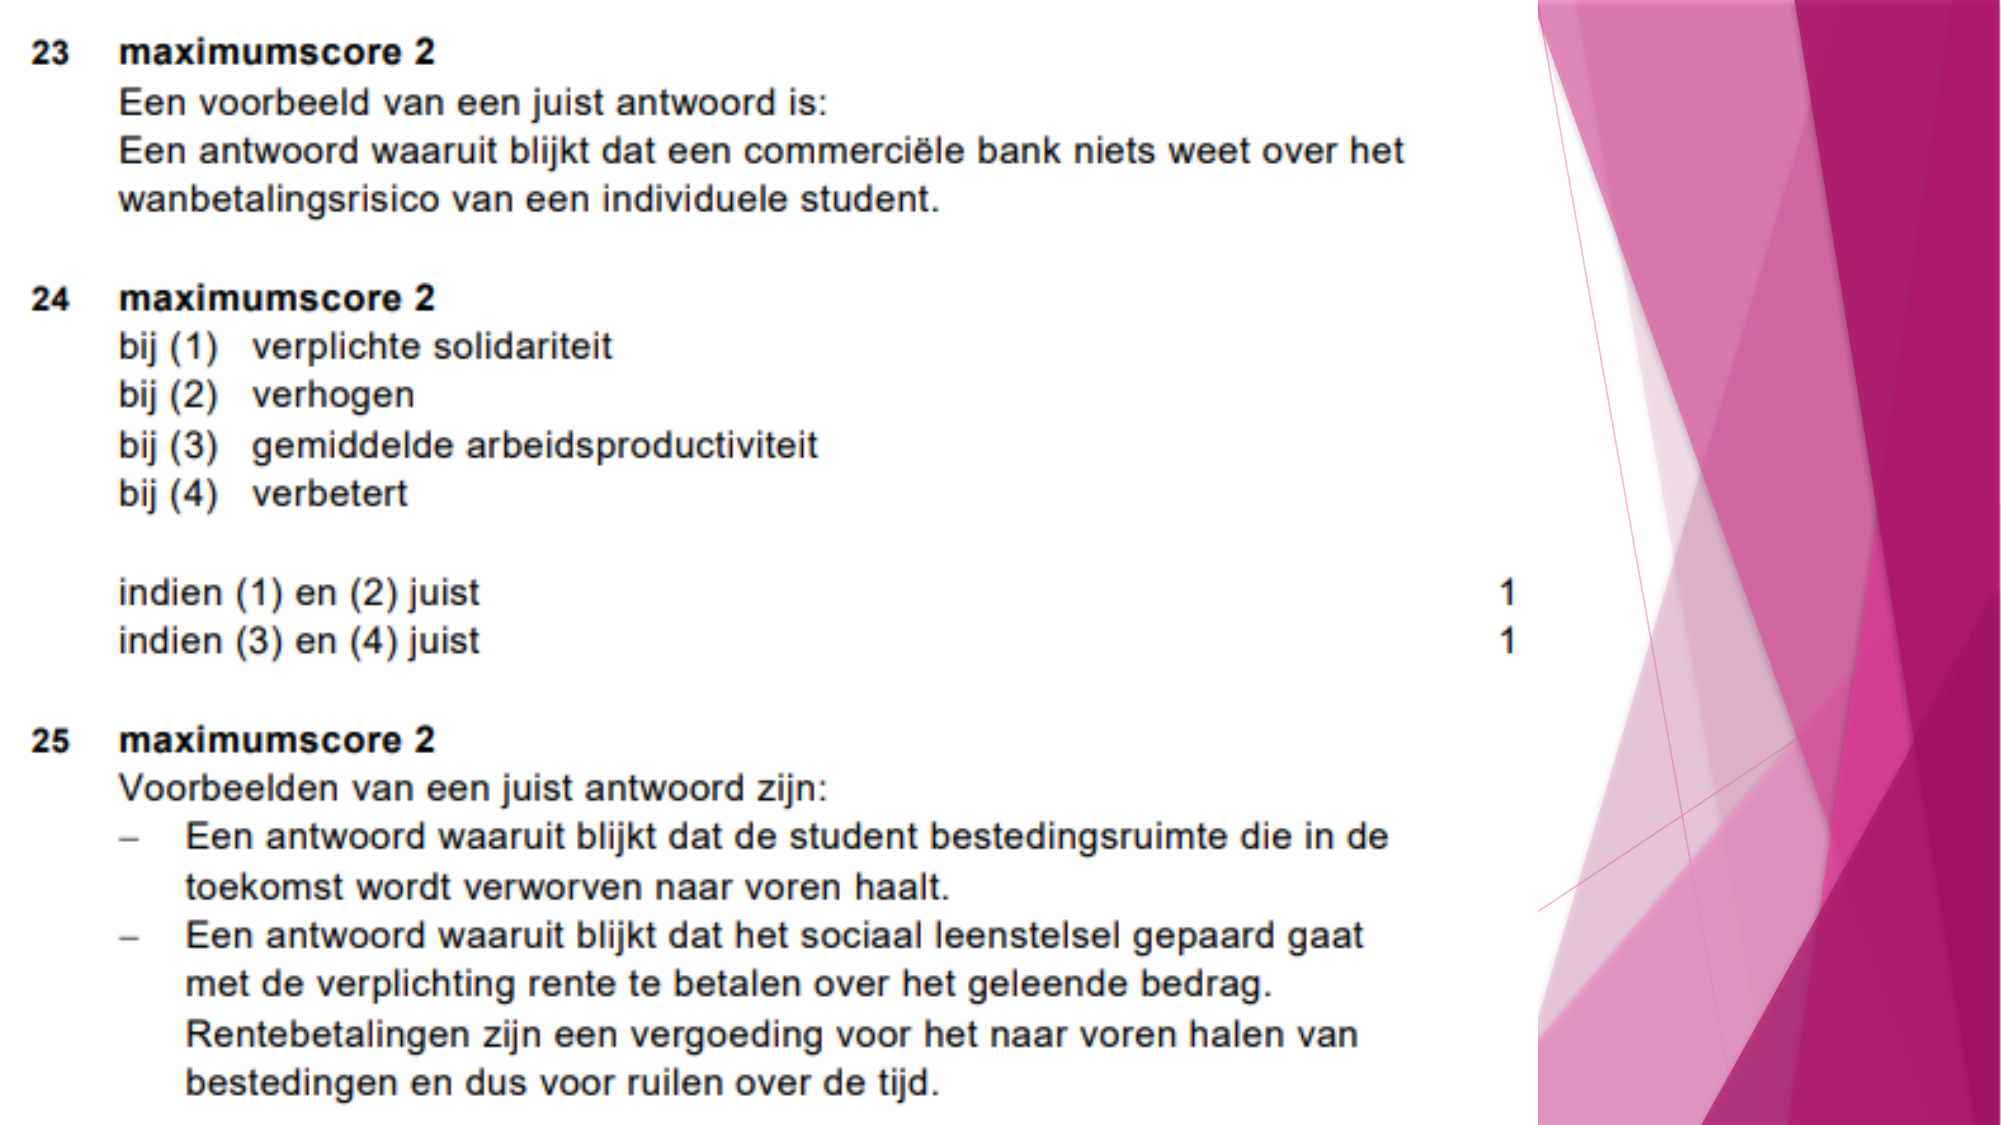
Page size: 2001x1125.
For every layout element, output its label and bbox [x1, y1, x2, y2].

picture [0, 0, 1538, 1125]
